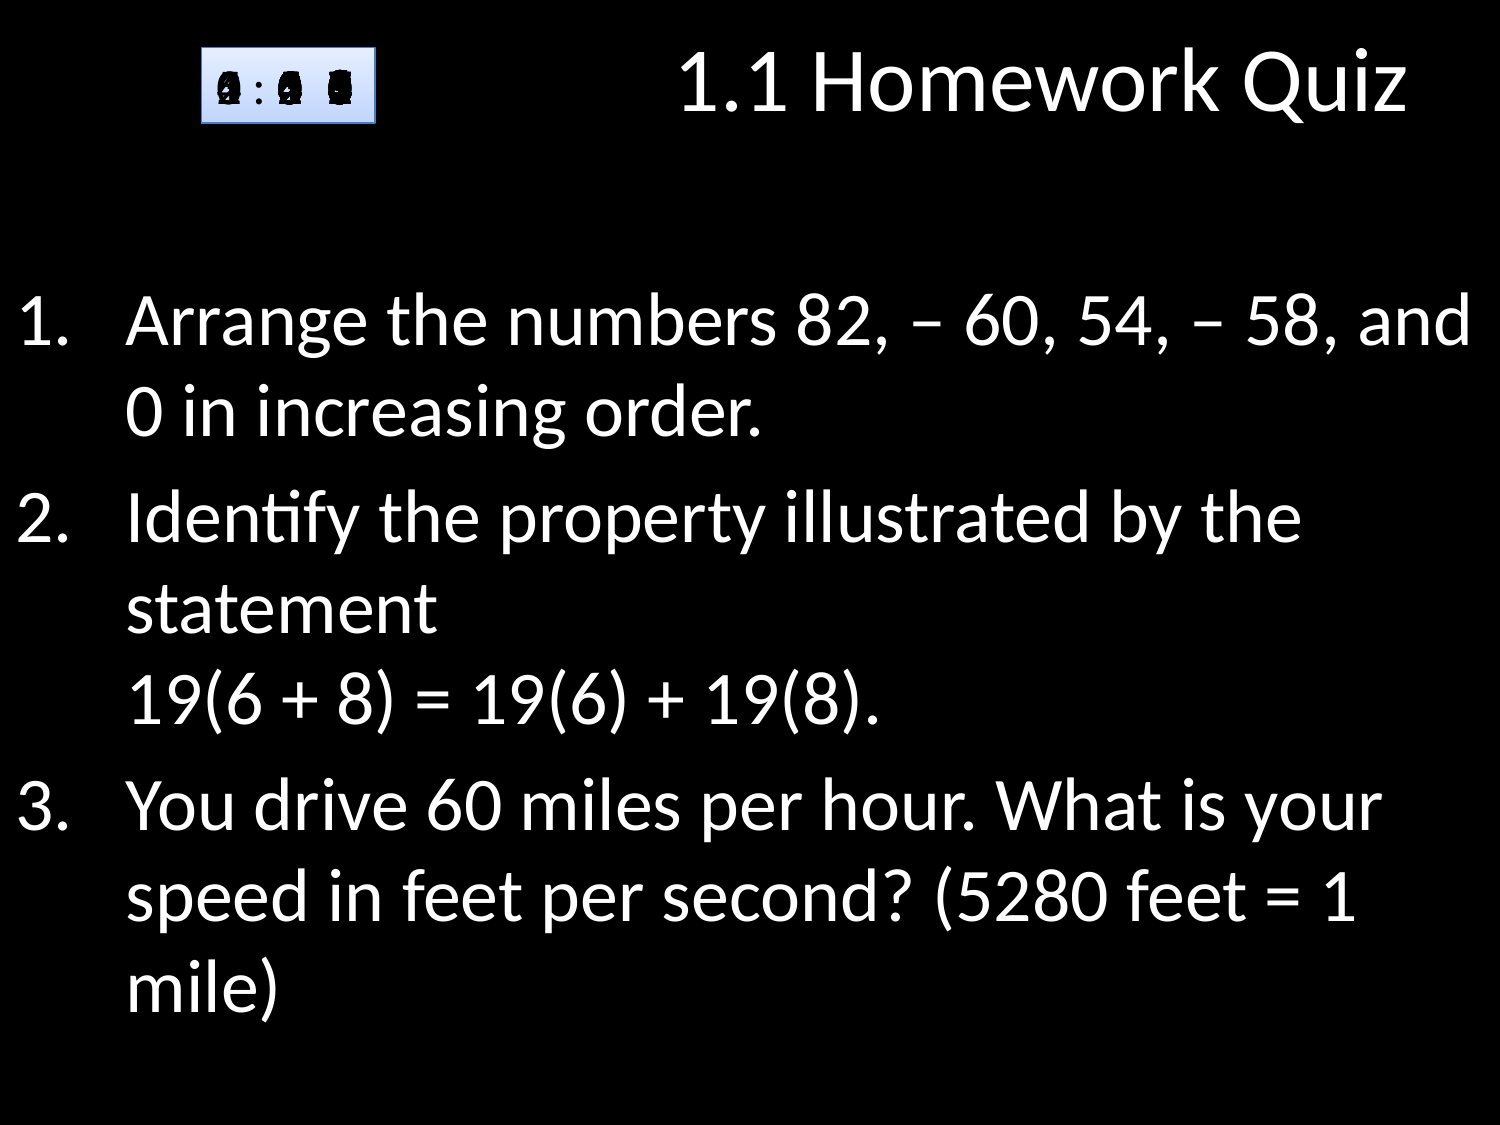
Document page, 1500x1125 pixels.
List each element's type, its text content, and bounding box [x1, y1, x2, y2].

text_box 9 [312, 47, 363, 123]
list Arrange the numbers 82, – 60, 54, – 58, and 0 in increasing order. Identify the property illustrated by the statement 19(6 + 8) = 19(6) + 19(8). You drive 60 miles per hour. What is your speed in feet per second? (5280 feet = 1 mile) [0, 262, 1500, 1038]
title 1.1 Homework Quiz [75, 0, 1425, 150]
text_box [201, 47, 376, 124]
text_box 0 [201, 47, 252, 123]
text_box 0 [262, 47, 312, 123]
text_box : [252, 47, 262, 123]
